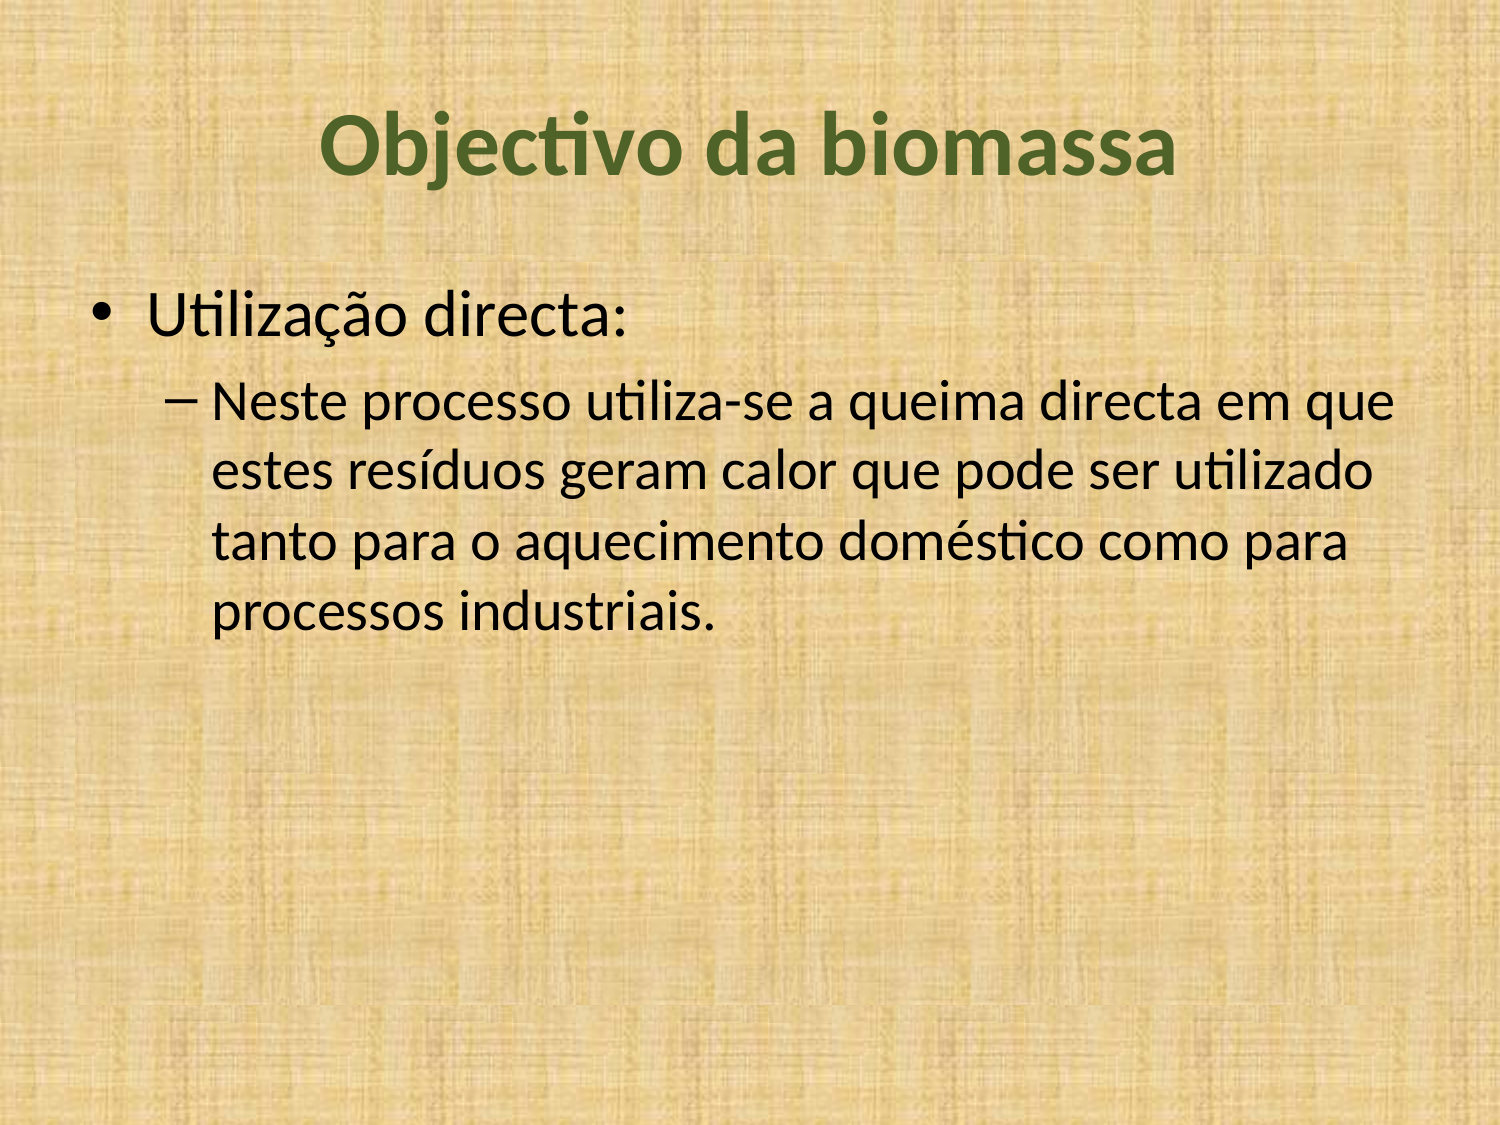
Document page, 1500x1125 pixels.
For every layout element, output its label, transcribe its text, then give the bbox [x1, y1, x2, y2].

picture [0, 0, 1500, 1125]
title Objectivo da biomassa [75, 45, 1425, 233]
list Utilização directa: Neste processo utiliza-se a queima directa em que estes resíduos geram calor que pode ser utilizado tanto para o aquecimento doméstico como para processos industriais. [75, 262, 1425, 1005]
